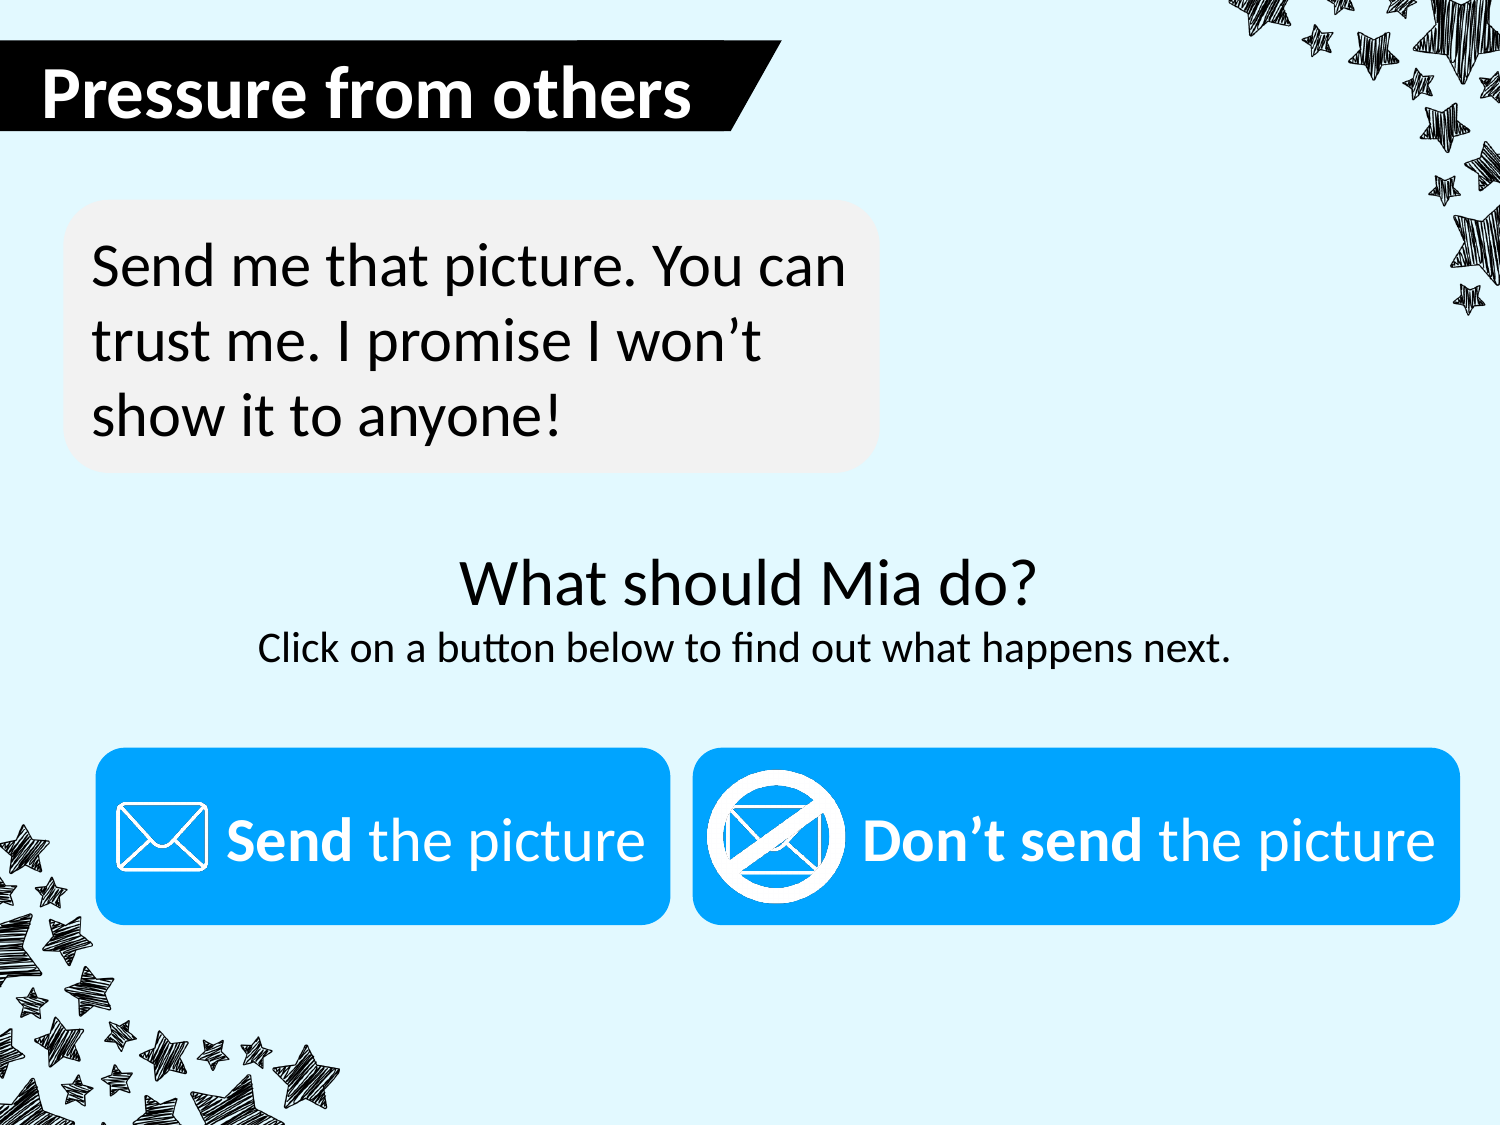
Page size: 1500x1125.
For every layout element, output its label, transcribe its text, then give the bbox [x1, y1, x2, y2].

picture [1228, 0, 1500, 356]
text_box Send me that picture. You can trust me. I promise I won’t show it to anyone! [62, 198, 881, 474]
text_box Send the picture [95, 746, 670, 927]
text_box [670, 734, 882, 939]
text_box Don’t send the picture [882, 746, 1462, 927]
text_box What should Mia do? Click on a button below to find out what happens next. [95, 531, 1405, 679]
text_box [0, 29, 913, 138]
picture [0, 769, 340, 1125]
